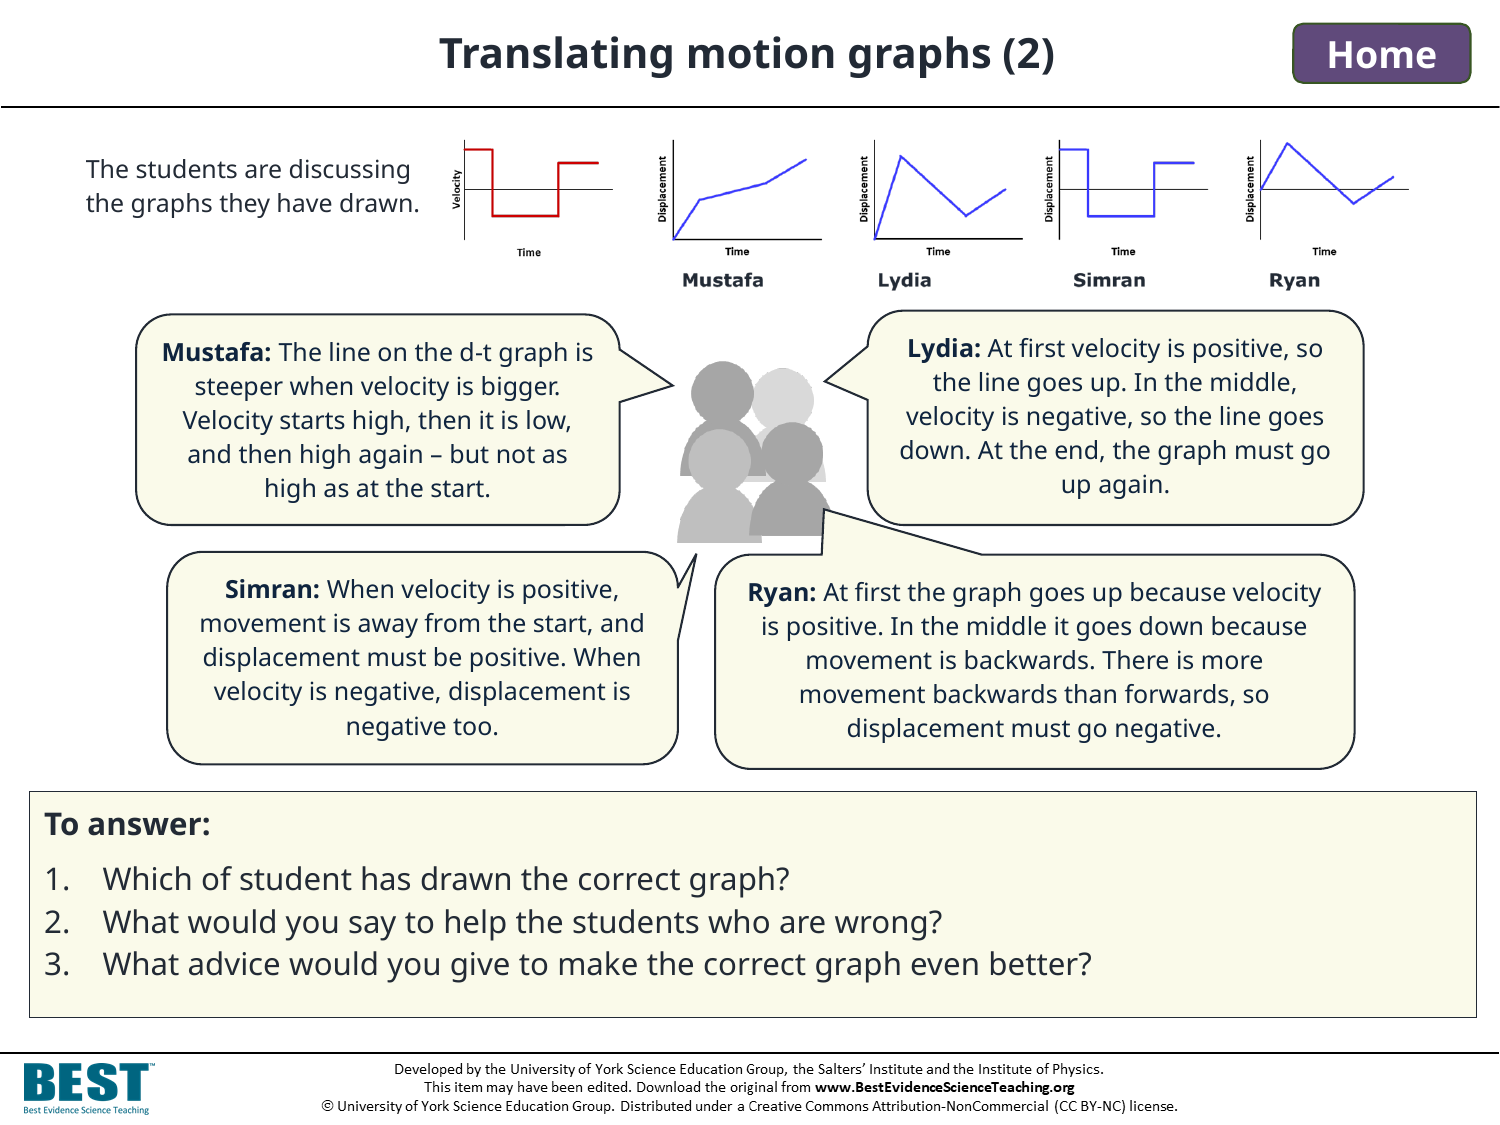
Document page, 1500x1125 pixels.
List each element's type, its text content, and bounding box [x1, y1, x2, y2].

picture [0, 106, 1500, 1125]
text_box Translating motion graphs (2) [23, 4, 1471, 99]
text_box Home [1292, 22, 1472, 84]
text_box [136, 310, 1364, 769]
